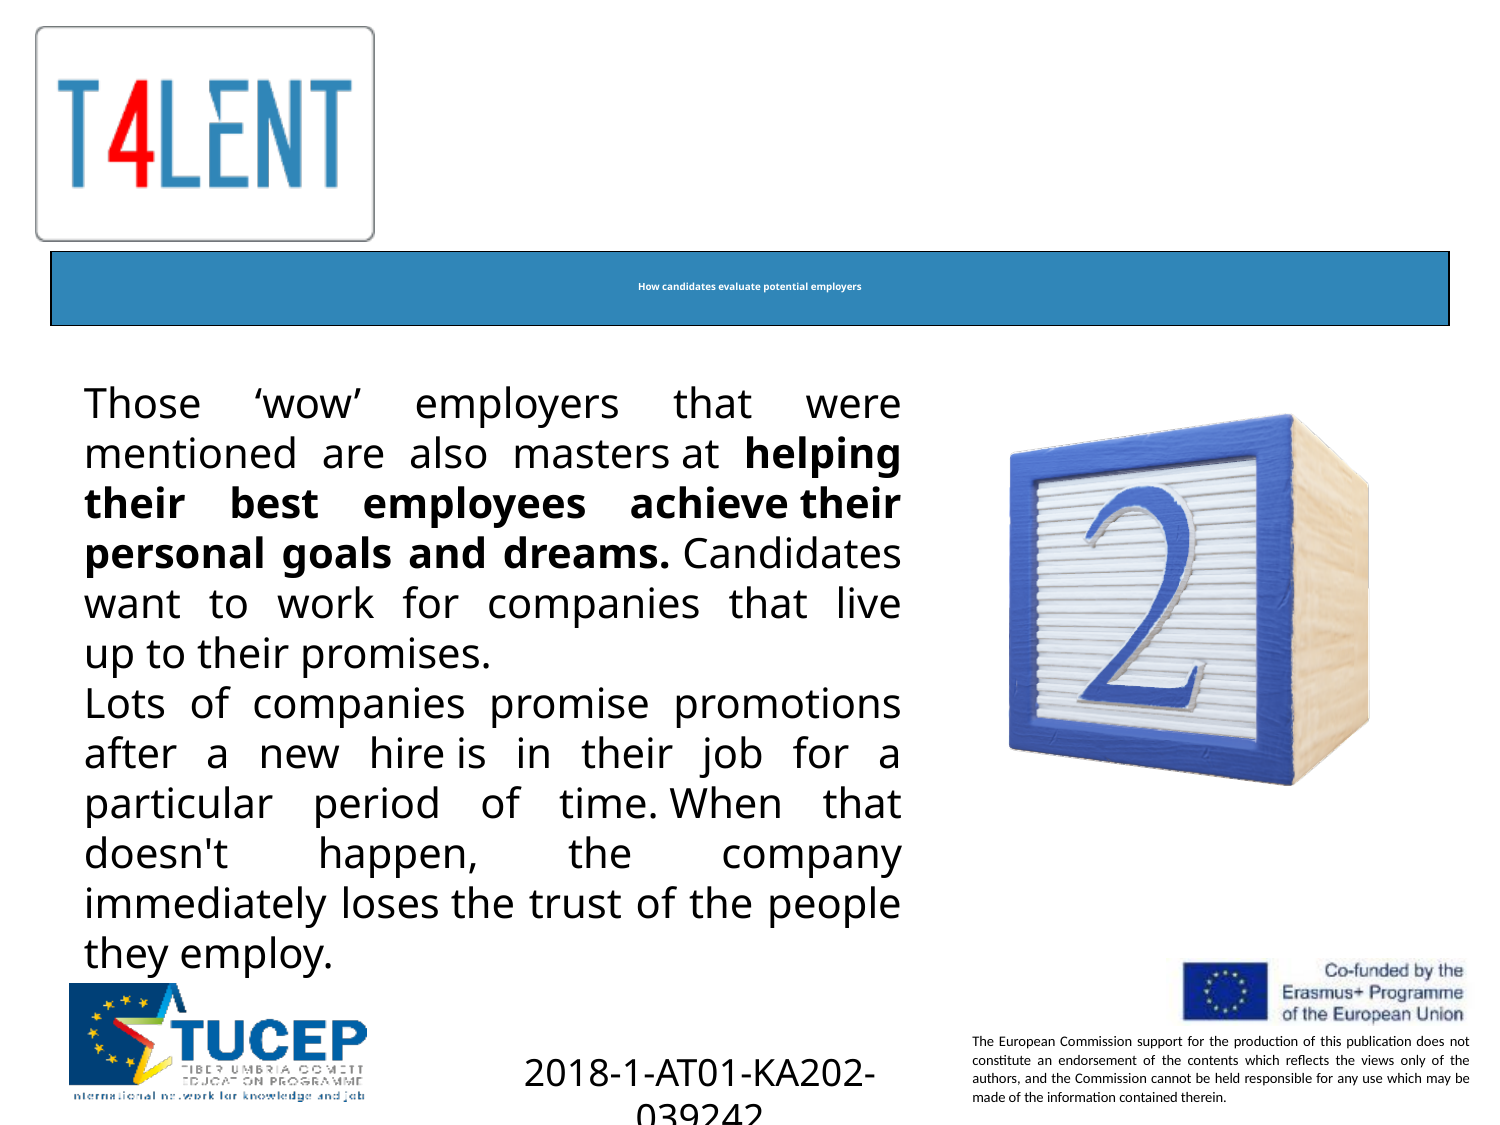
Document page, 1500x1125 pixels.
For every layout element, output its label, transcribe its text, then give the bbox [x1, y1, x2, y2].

picture [1006, 409, 1410, 793]
picture [1166, 958, 1478, 1026]
text_box 2018-1-AT01-KA202-039242 [454, 1040, 946, 1125]
title How candidates evaluate potential employers [51, 251, 1449, 326]
picture [35, 26, 375, 242]
text_box Those ‘wow’ employers that were mentioned are also masters at helping their best employees achieve their personal goals and dreams. Candidates want to work for companies that live up to their promises. Lots of companies promise promotions after a new hire is in their job for a particular period of time. When that doesn't happen, the company immediately loses the trust of the people they employ. [69, 369, 918, 985]
picture [68, 983, 368, 1102]
